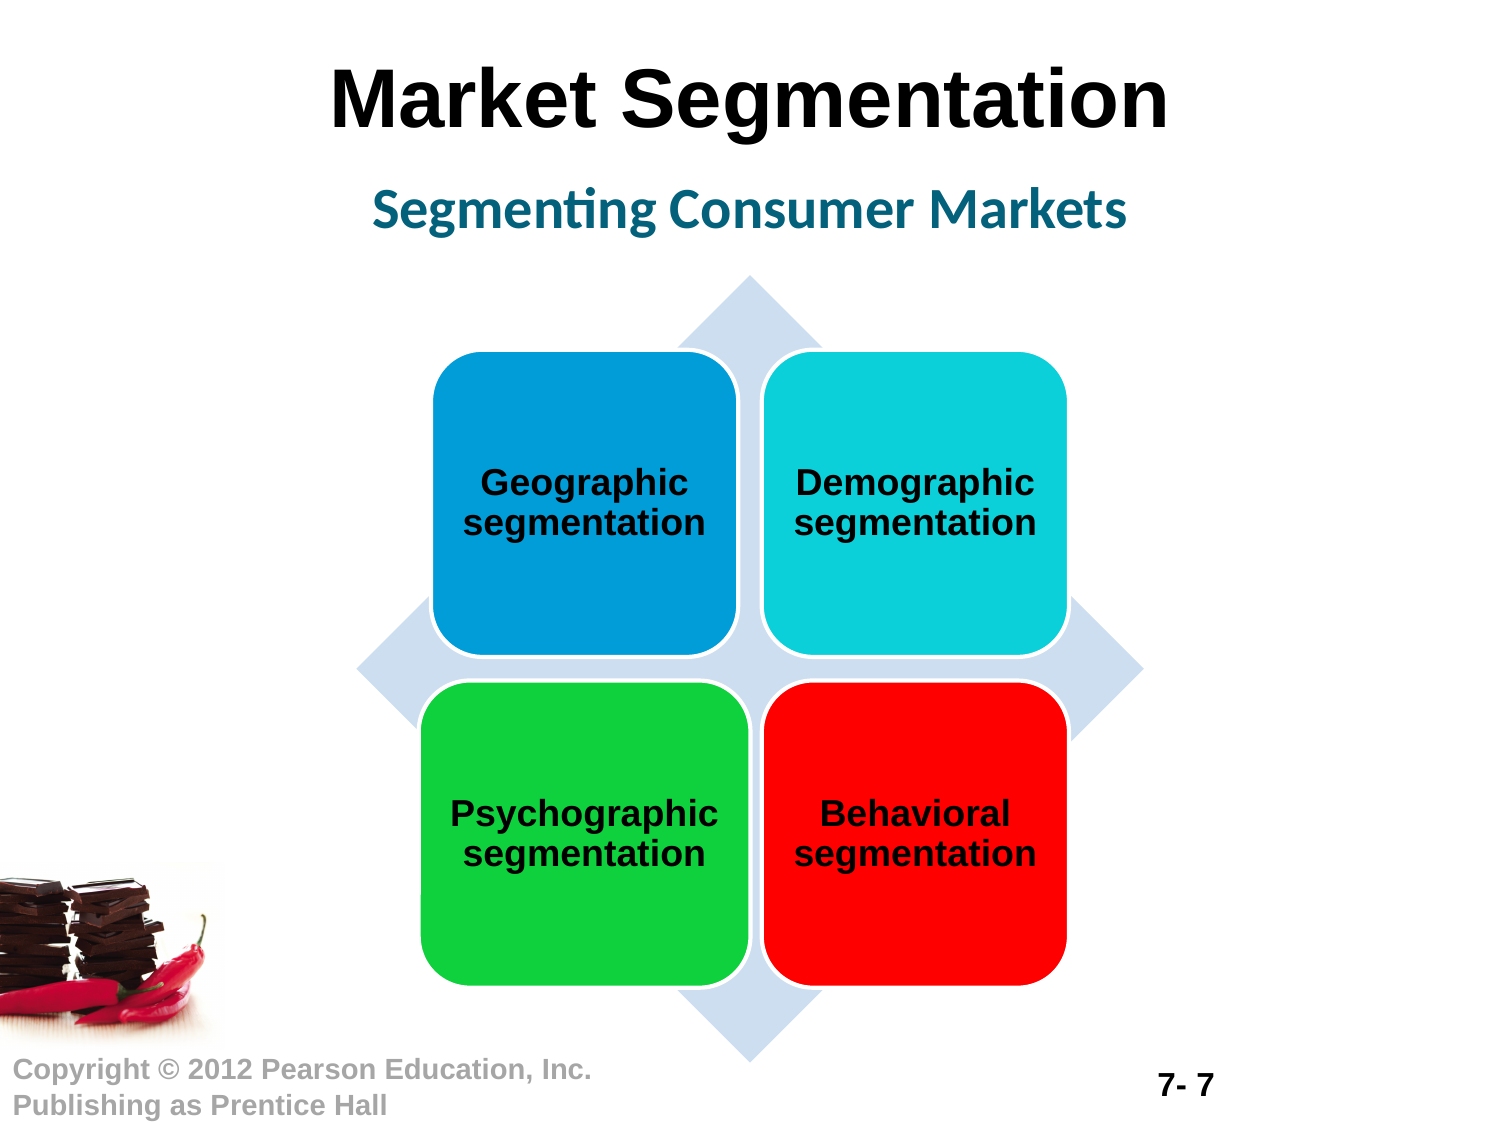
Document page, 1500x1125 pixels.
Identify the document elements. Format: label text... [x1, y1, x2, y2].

picture [0, 862, 93, 1050]
list Segmenting Consumer Markets [162, 162, 1338, 226]
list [93, 274, 1407, 1063]
title Market Segmentation [112, 37, 1388, 176]
